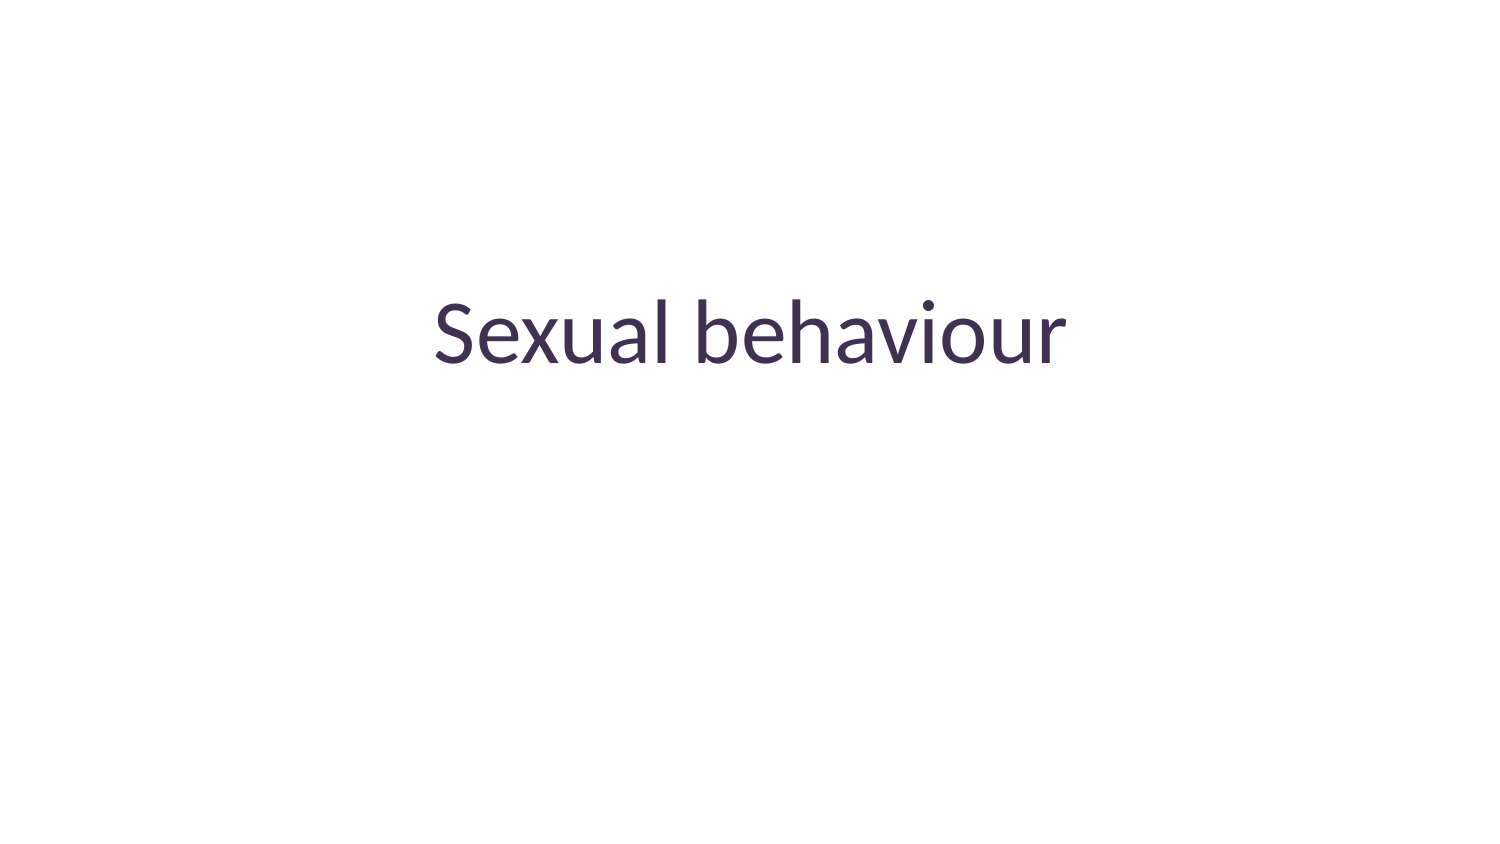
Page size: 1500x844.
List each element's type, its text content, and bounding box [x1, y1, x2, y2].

title Sexual behaviour [76, 256, 1427, 398]
